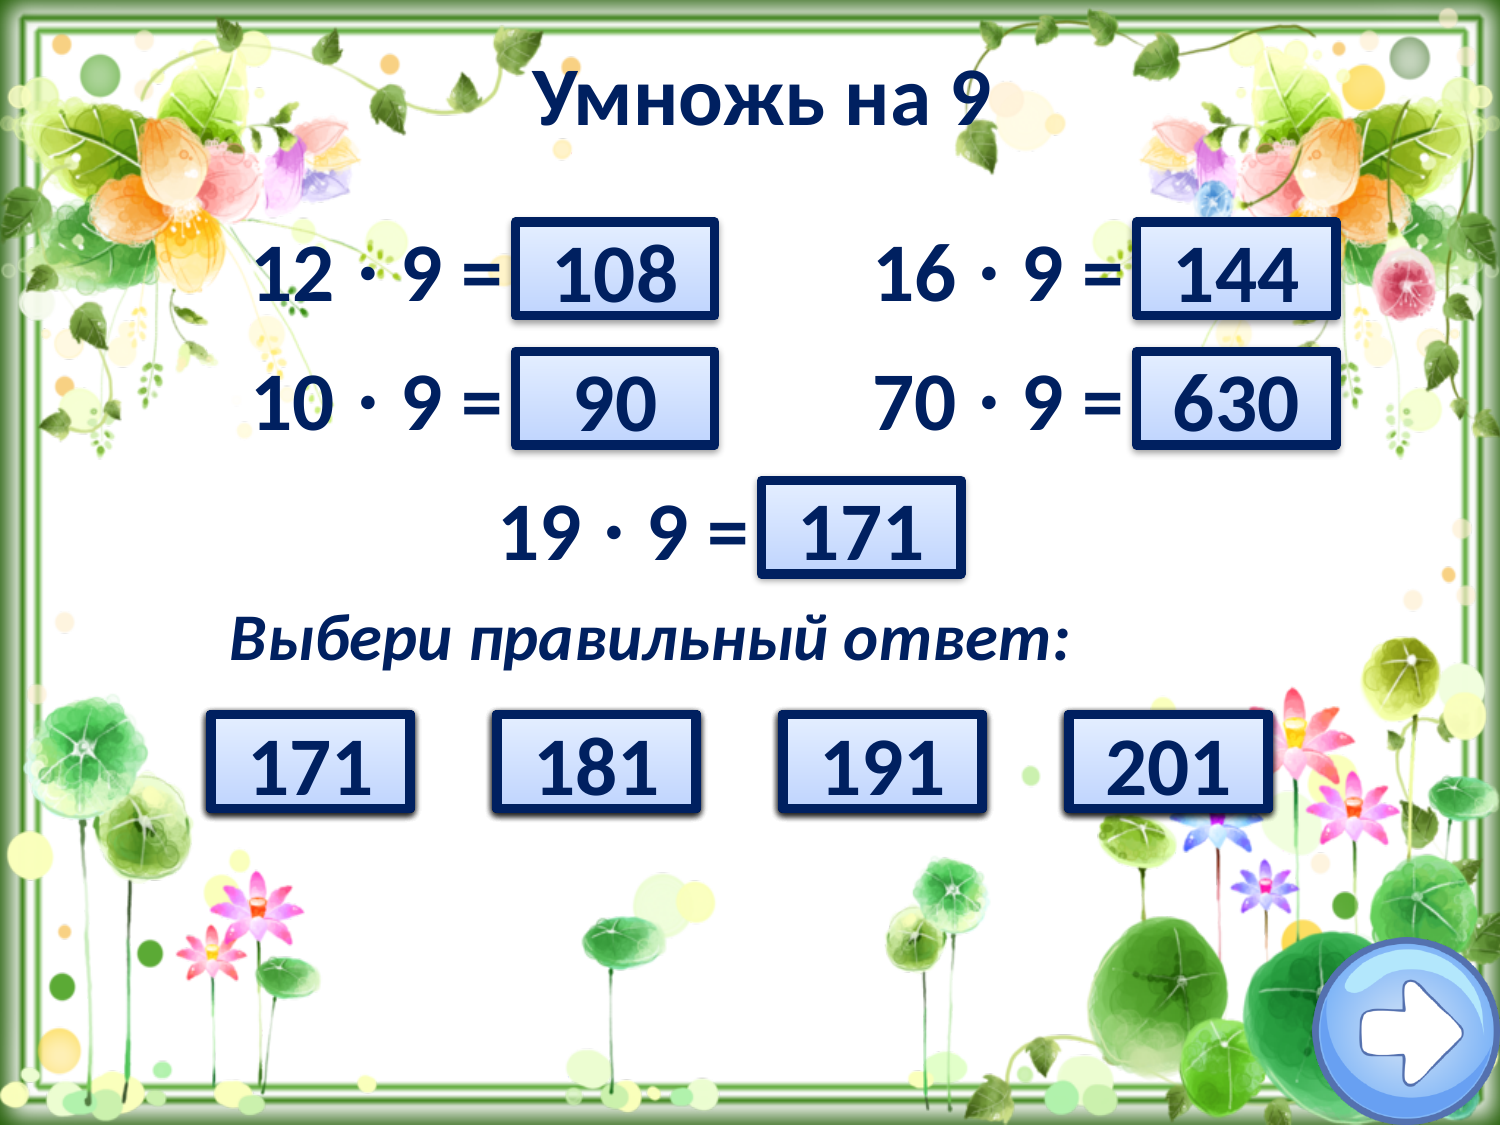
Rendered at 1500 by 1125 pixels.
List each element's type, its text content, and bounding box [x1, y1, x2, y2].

text_box 12 · 9 = ? [236, 210, 598, 326]
picture [0, 0, 1500, 1125]
text_box 90 [515, 350, 716, 446]
text_box 181 [496, 714, 697, 809]
text_box 19 · 9 = ? [482, 469, 844, 584]
text_box 10 · 9 = ? [236, 340, 598, 455]
text_box 630 [1136, 350, 1337, 446]
text_box 171 [210, 714, 411, 809]
text_box 144 [1136, 221, 1337, 317]
text_box Выбери правильный ответ: [214, 585, 1087, 681]
text_box 70 · 9 = ? [857, 340, 1219, 455]
text_box 108 [515, 221, 716, 317]
text_box 171 [761, 480, 962, 575]
text_box 16 · 9 = ? [857, 210, 1219, 326]
text_box 201 [1068, 714, 1269, 809]
text_box 191 [782, 714, 983, 809]
text_box Умножь на 9 [517, 35, 1008, 150]
